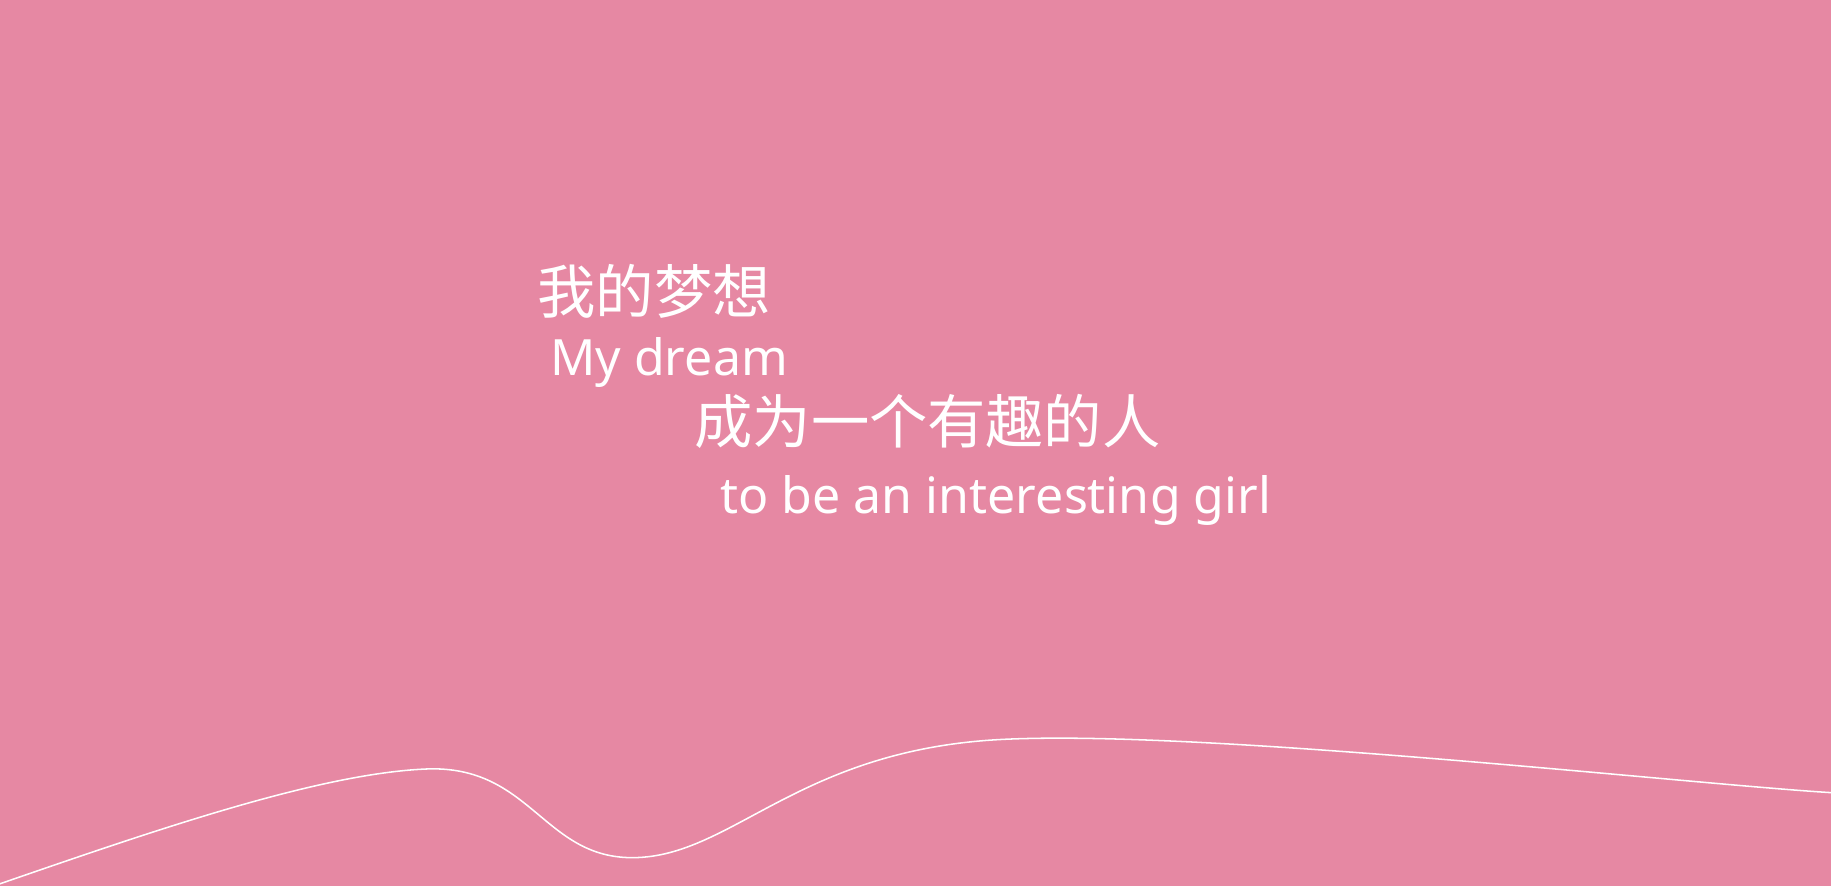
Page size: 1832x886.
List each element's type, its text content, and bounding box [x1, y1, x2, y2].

text_box [0, 737, 1831, 886]
text_box 我的梦想 My dream 成为一个有趣的人 to be an interesting girl [522, 247, 1287, 533]
